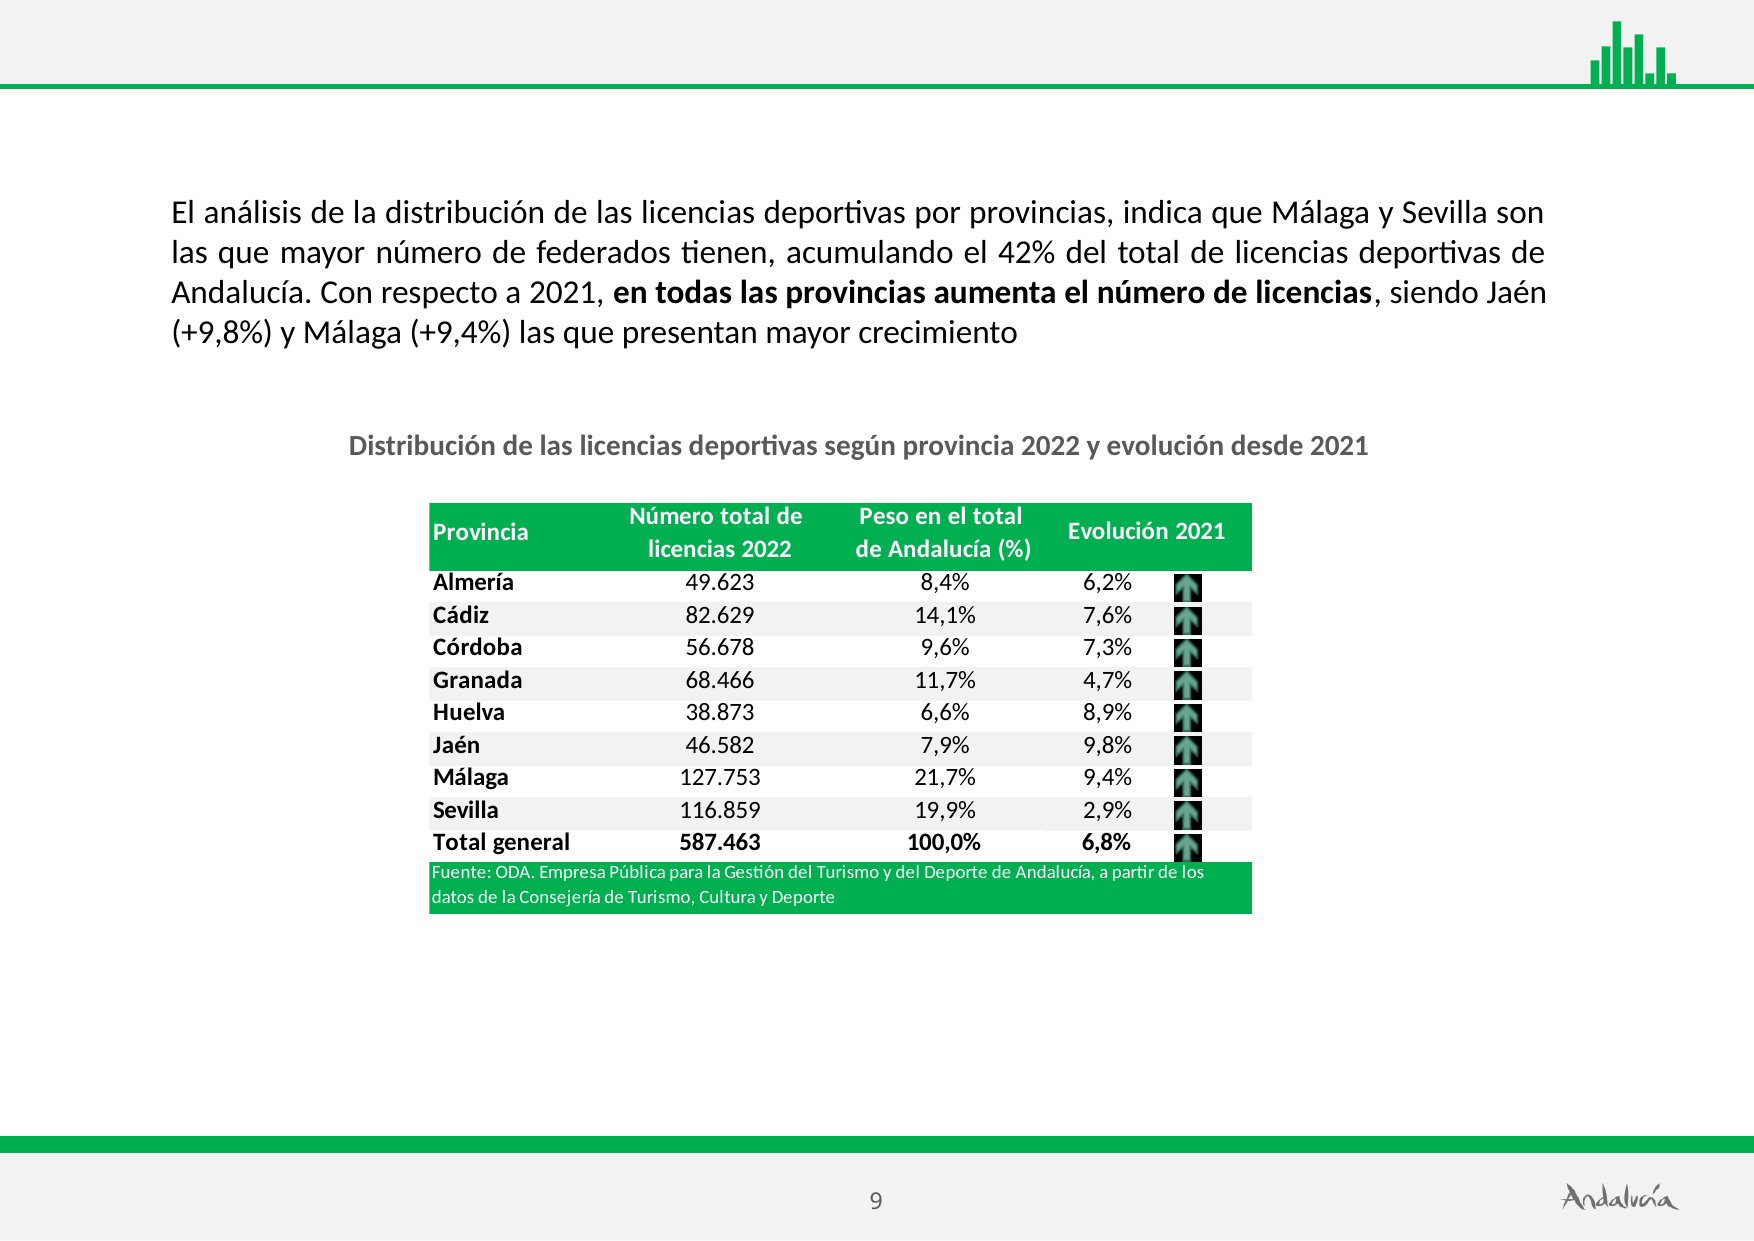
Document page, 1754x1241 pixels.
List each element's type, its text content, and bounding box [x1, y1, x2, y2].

picture [1560, 1183, 1680, 1210]
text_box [427, 501, 1254, 915]
text_box Distribución de las licencias deportivas según provincia 2022 y evolución desde 2021 [286, 419, 1433, 469]
text_box El análisis de la distribución de las licencias deportivas por provincias, indica que Málaga y Sevilla son las que mayor número de federados tienen, acumulando el 42% del total de licencias deportivas de Andalucía. Con respecto a 2021, en todas las provincias aumenta el número de licencias, siendo Jaén (+9,8%) y Málaga (+9,4%) las que presentan mayor crecimiento [156, 183, 1563, 358]
